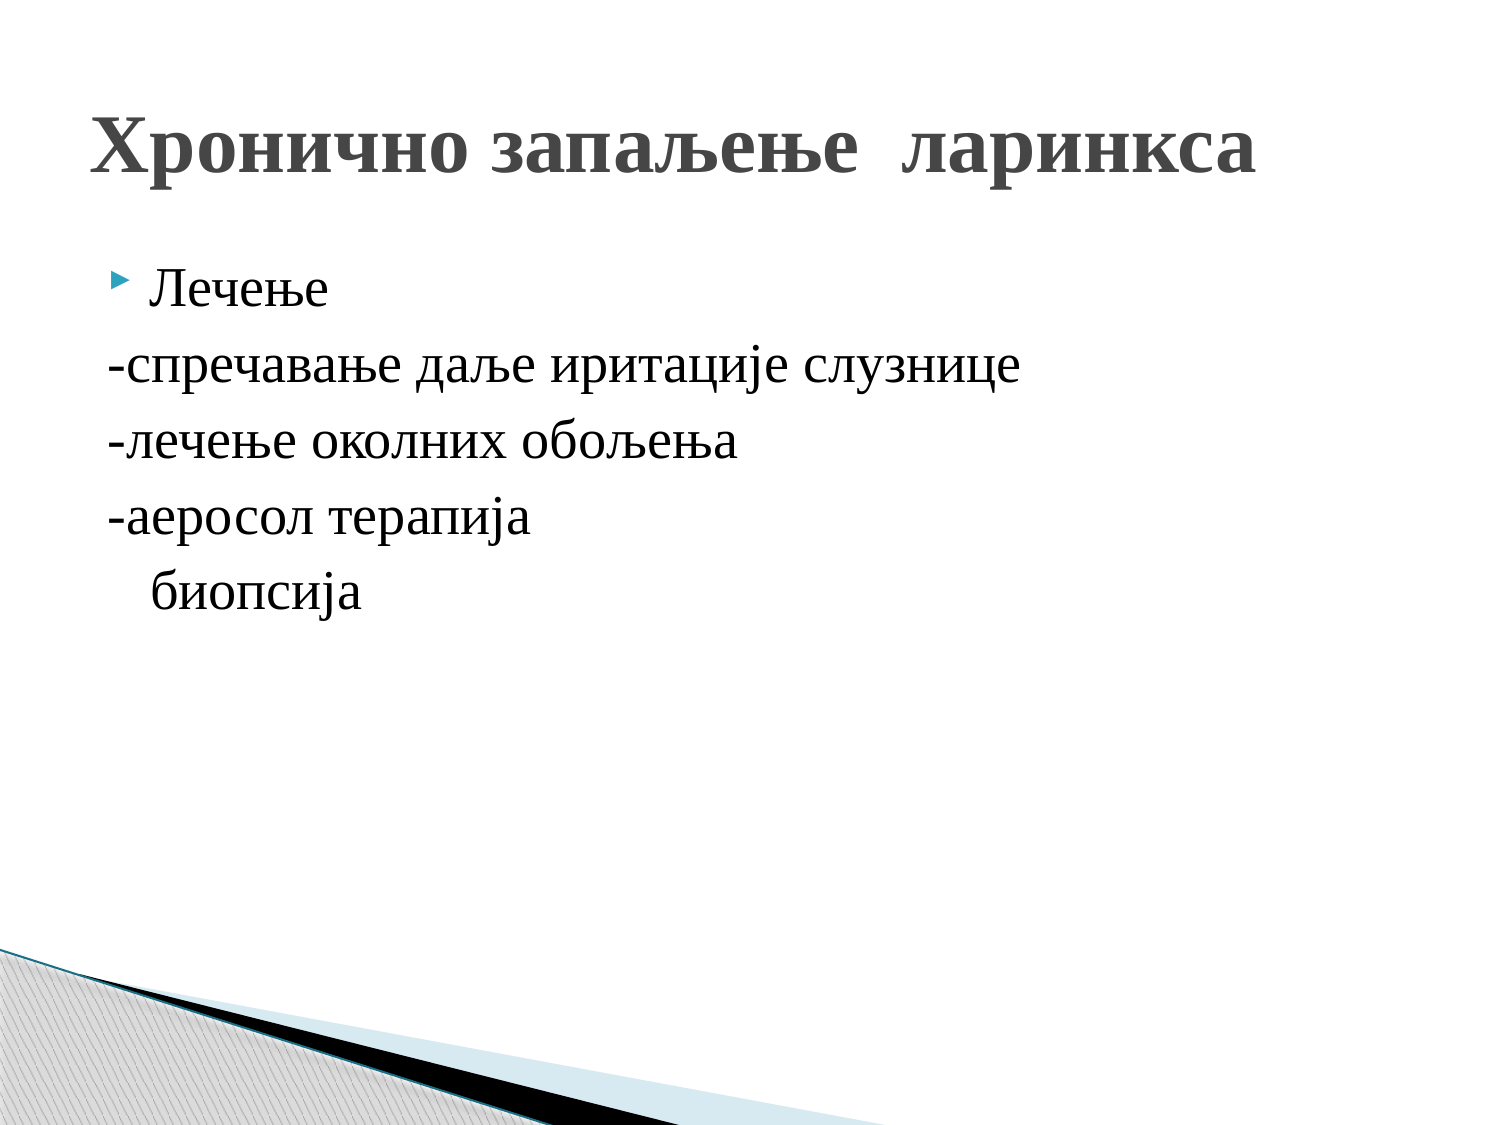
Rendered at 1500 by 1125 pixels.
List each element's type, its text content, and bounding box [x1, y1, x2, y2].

list Лечење -спречавање даље иритације слузнице -лечење околних обољења -аеросол терапија биопсија [74, 242, 1426, 986]
title Хронично запаљење ларинкса [75, 45, 1425, 233]
